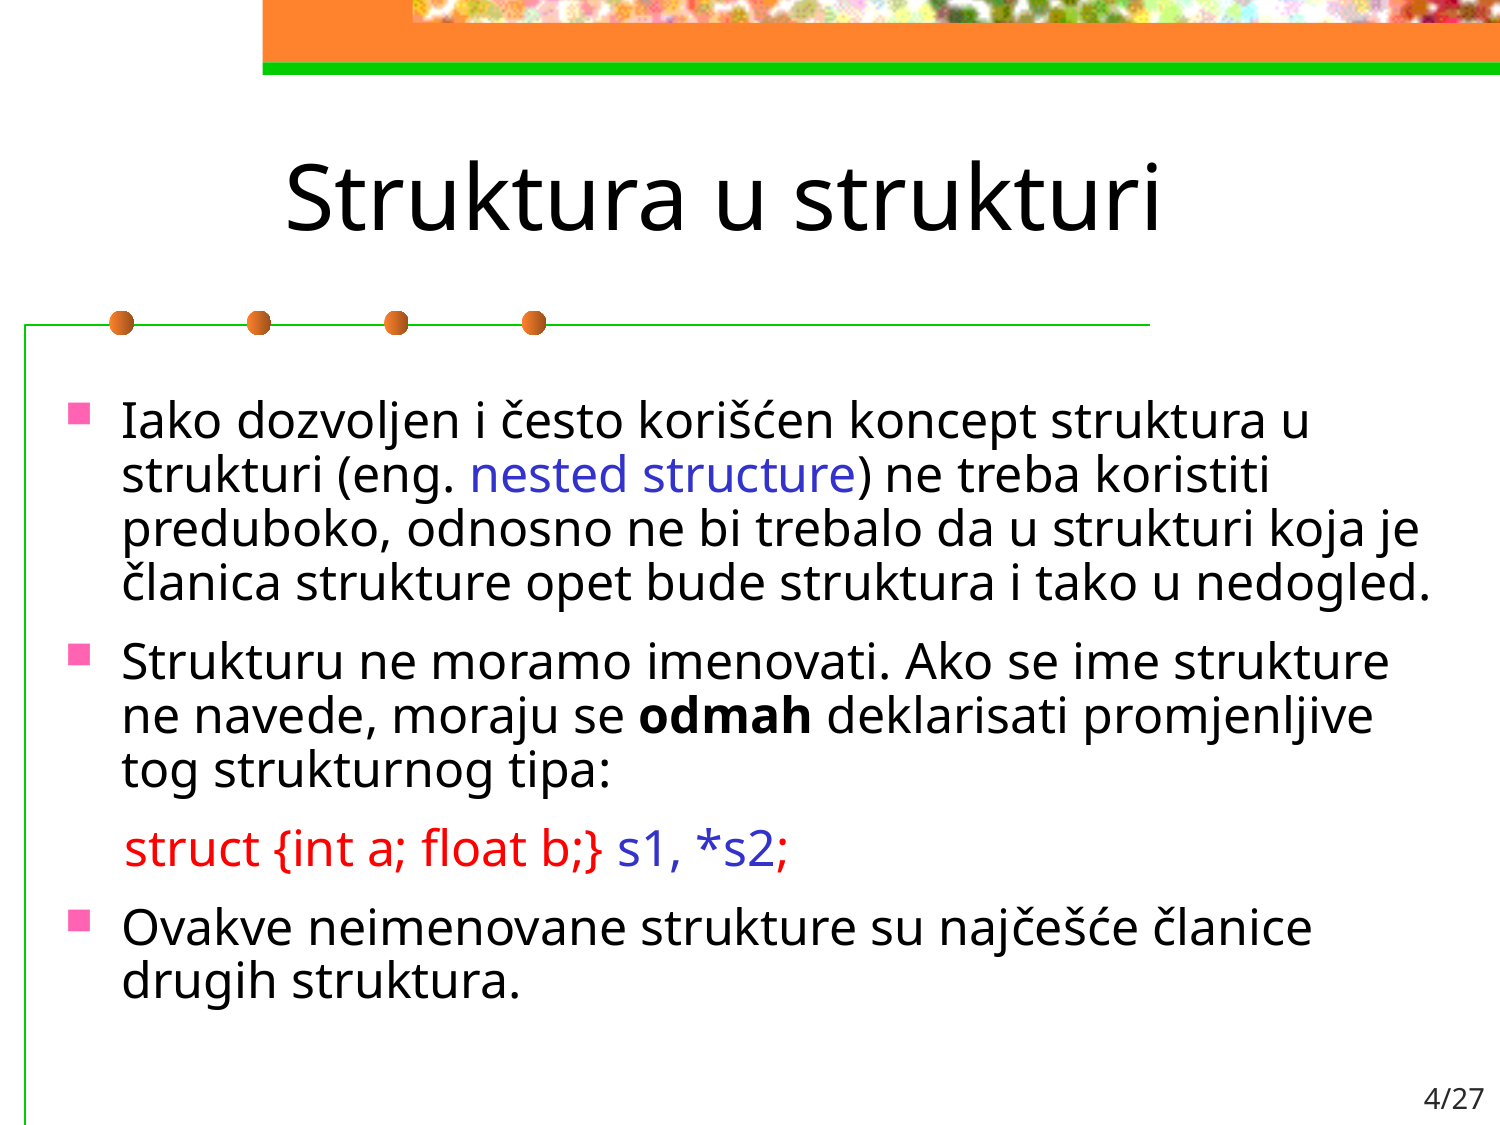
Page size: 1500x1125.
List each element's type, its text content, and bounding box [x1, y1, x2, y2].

picture [412, 0, 1500, 23]
text_box 4/27 [1374, 1072, 1500, 1123]
list Iako dozvoljen i često korišćen koncept struktura u strukturi (eng. nested structure) ne treba koristiti preduboko, odnosno ne bi trebalo da u strukturi koja je članica strukture opet bude struktura i tako u nedogled. Strukturu ne moramo imenovati. Ako se ime strukture ne navede, moraju se odmah deklarisati promjenljive tog strukturnog tipa: struct {int a; float b;} s1, *s2; Ovakve neimenovane strukture su najčešće članice drugih struktura. [50, 387, 1450, 1013]
title Struktura u strukturi [87, 99, 1363, 288]
